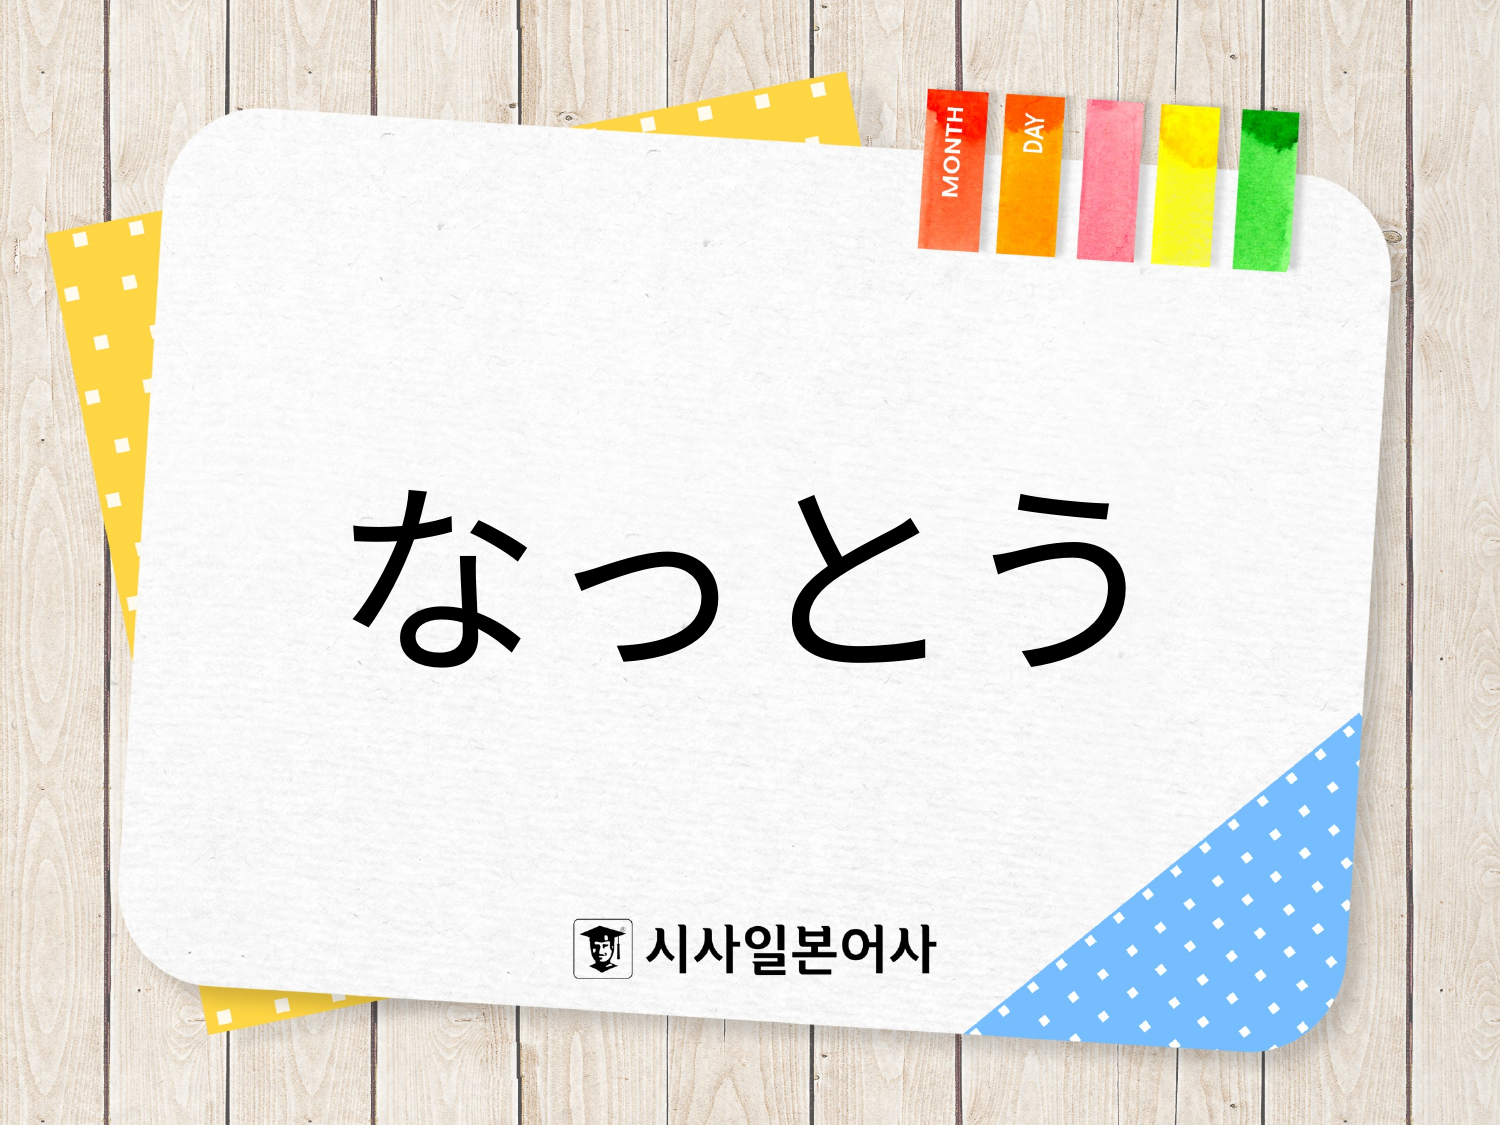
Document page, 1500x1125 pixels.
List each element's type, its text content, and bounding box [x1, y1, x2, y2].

title なっとう [75, 338, 1425, 811]
picture [0, 0, 1500, 1125]
